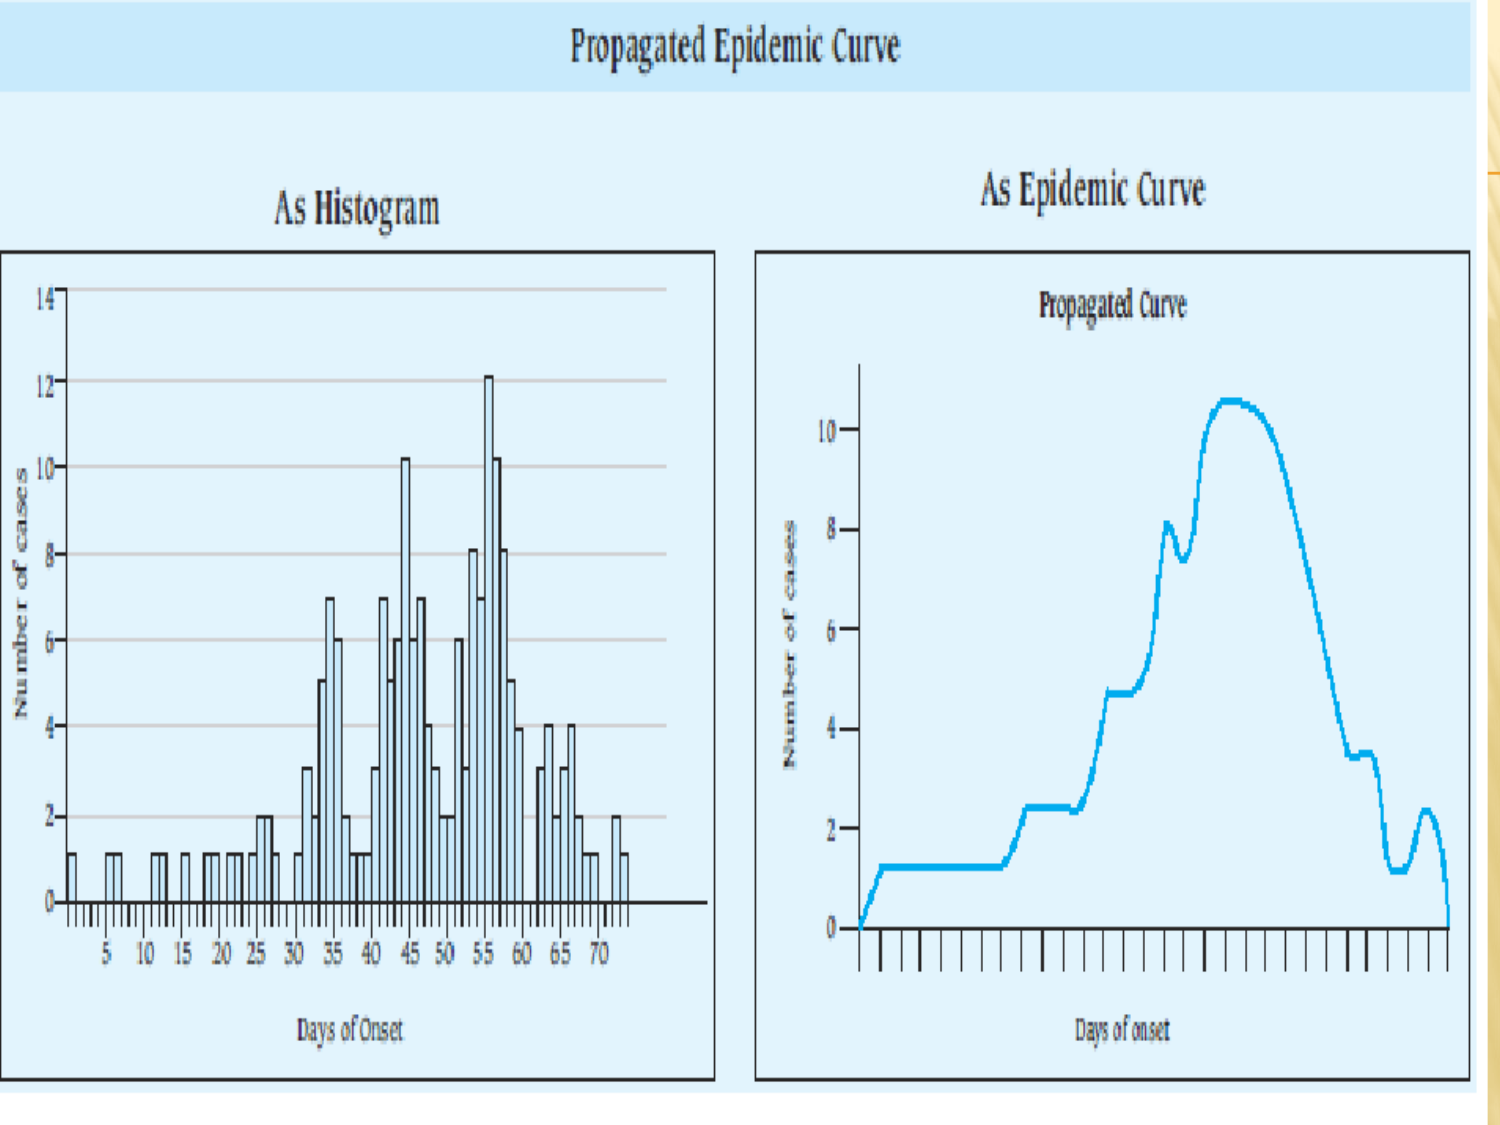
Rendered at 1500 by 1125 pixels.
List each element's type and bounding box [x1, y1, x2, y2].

list [0, 0, 1488, 1125]
